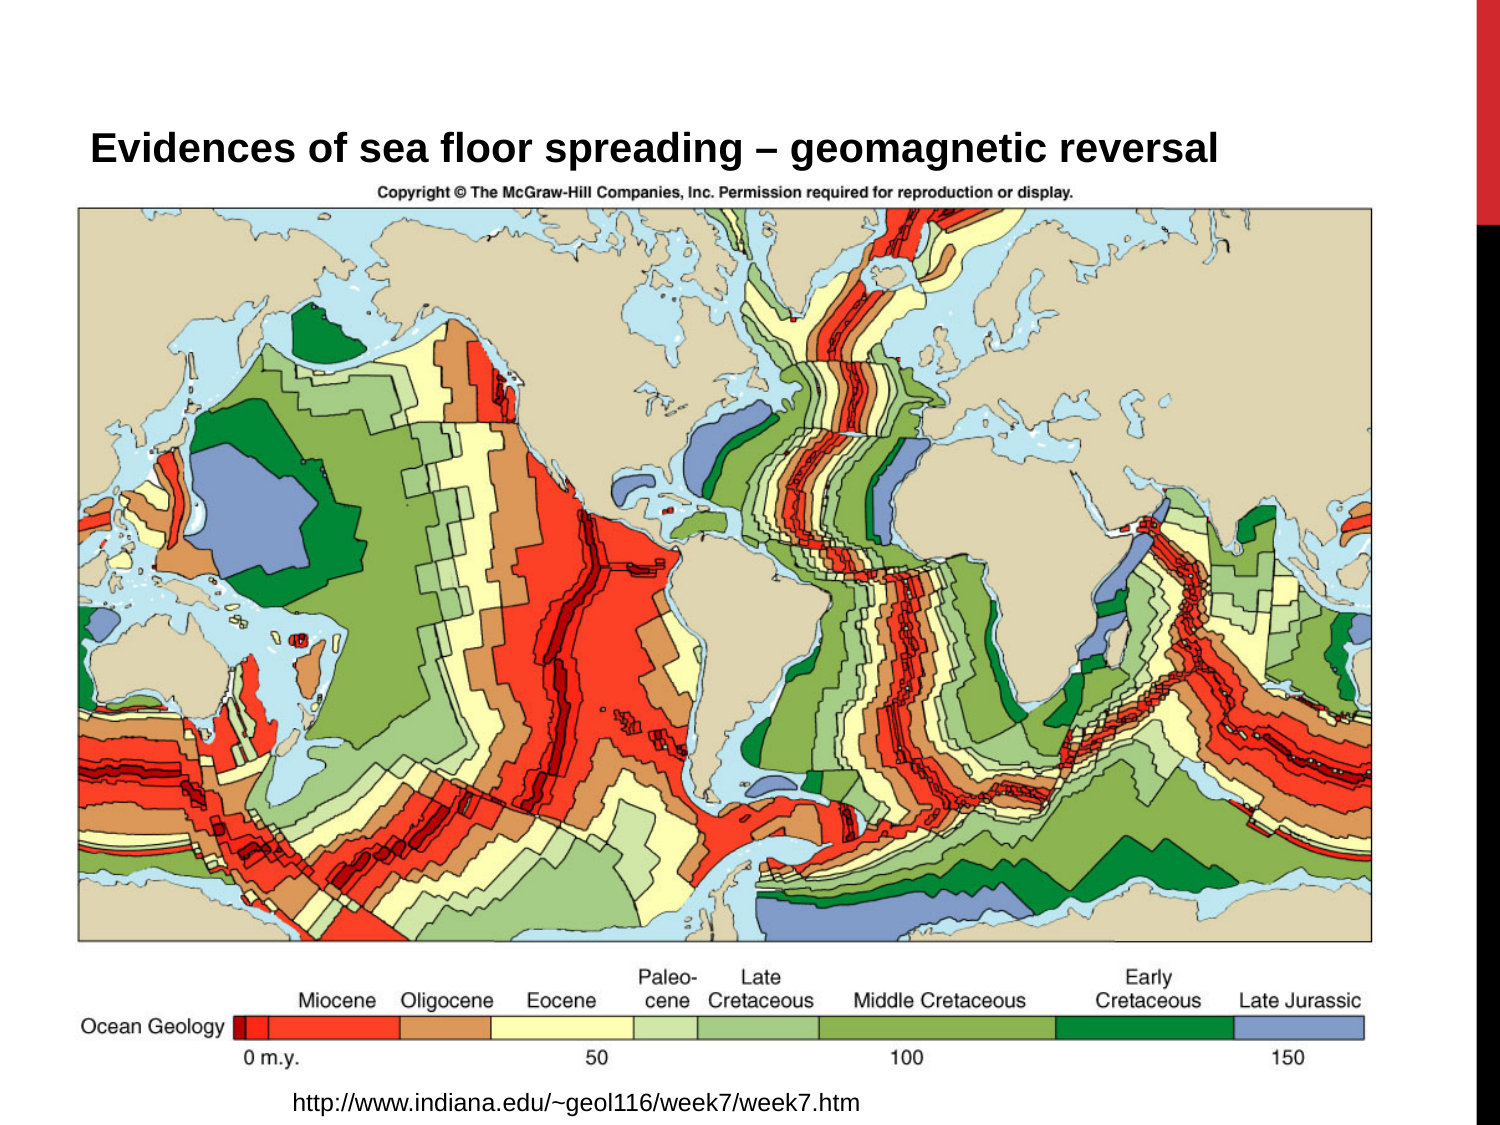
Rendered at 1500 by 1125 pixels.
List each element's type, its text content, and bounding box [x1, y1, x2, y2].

text_box http://www.indiana.edu/~geol116/week7/week7.htm [277, 1079, 1028, 1125]
list Evidences of sea floor spreading – geomagnetic reversal [75, 113, 1325, 181]
picture [74, 183, 1377, 1072]
